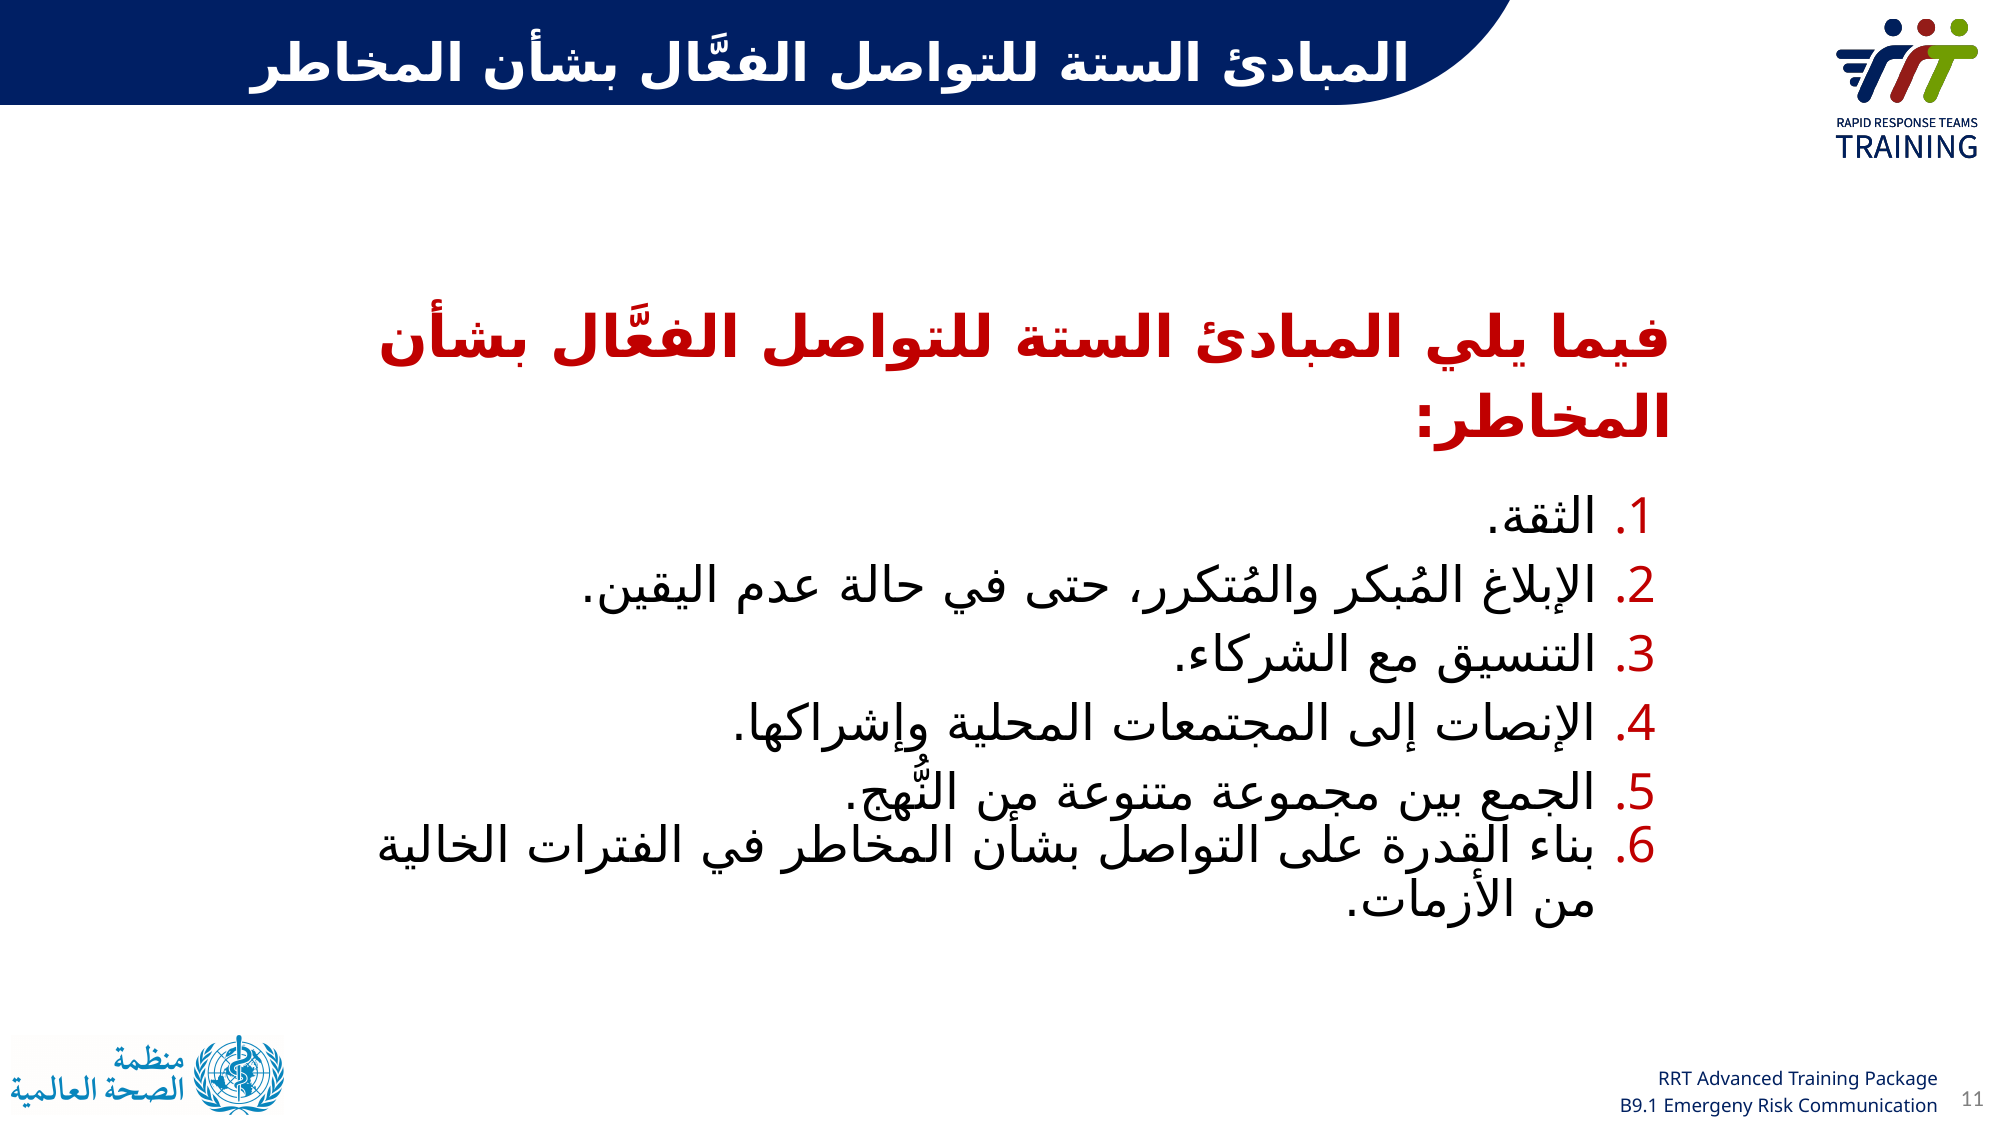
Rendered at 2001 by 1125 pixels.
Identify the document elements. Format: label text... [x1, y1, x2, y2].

picture [1835, 19, 1978, 167]
list فيما يلي المبادئ الستة للتواصل الفعَّال بشأن المخاطر: الثقة. الإبلاغ المُبكر والمُتكرر، حتى في حالة عدم اليقين. التنسيق مع الشركاء. الإنصات إلى المجتمعات المحلية وإشراكها. الجمع بين مجموعة متنوعة من النُّهج. بناء القدرة على التواصل بشأن المخاطر في الفترات الخالية من الأزمات. [330, 280, 1681, 881]
picture [11, 1035, 284, 1115]
text_box المبادئ الستة للتواصل الفعَّال بشأن المخاطر [0, 11, 1419, 118]
picture [0, 0, 1533, 105]
picture [241, 1050, 247, 1059]
